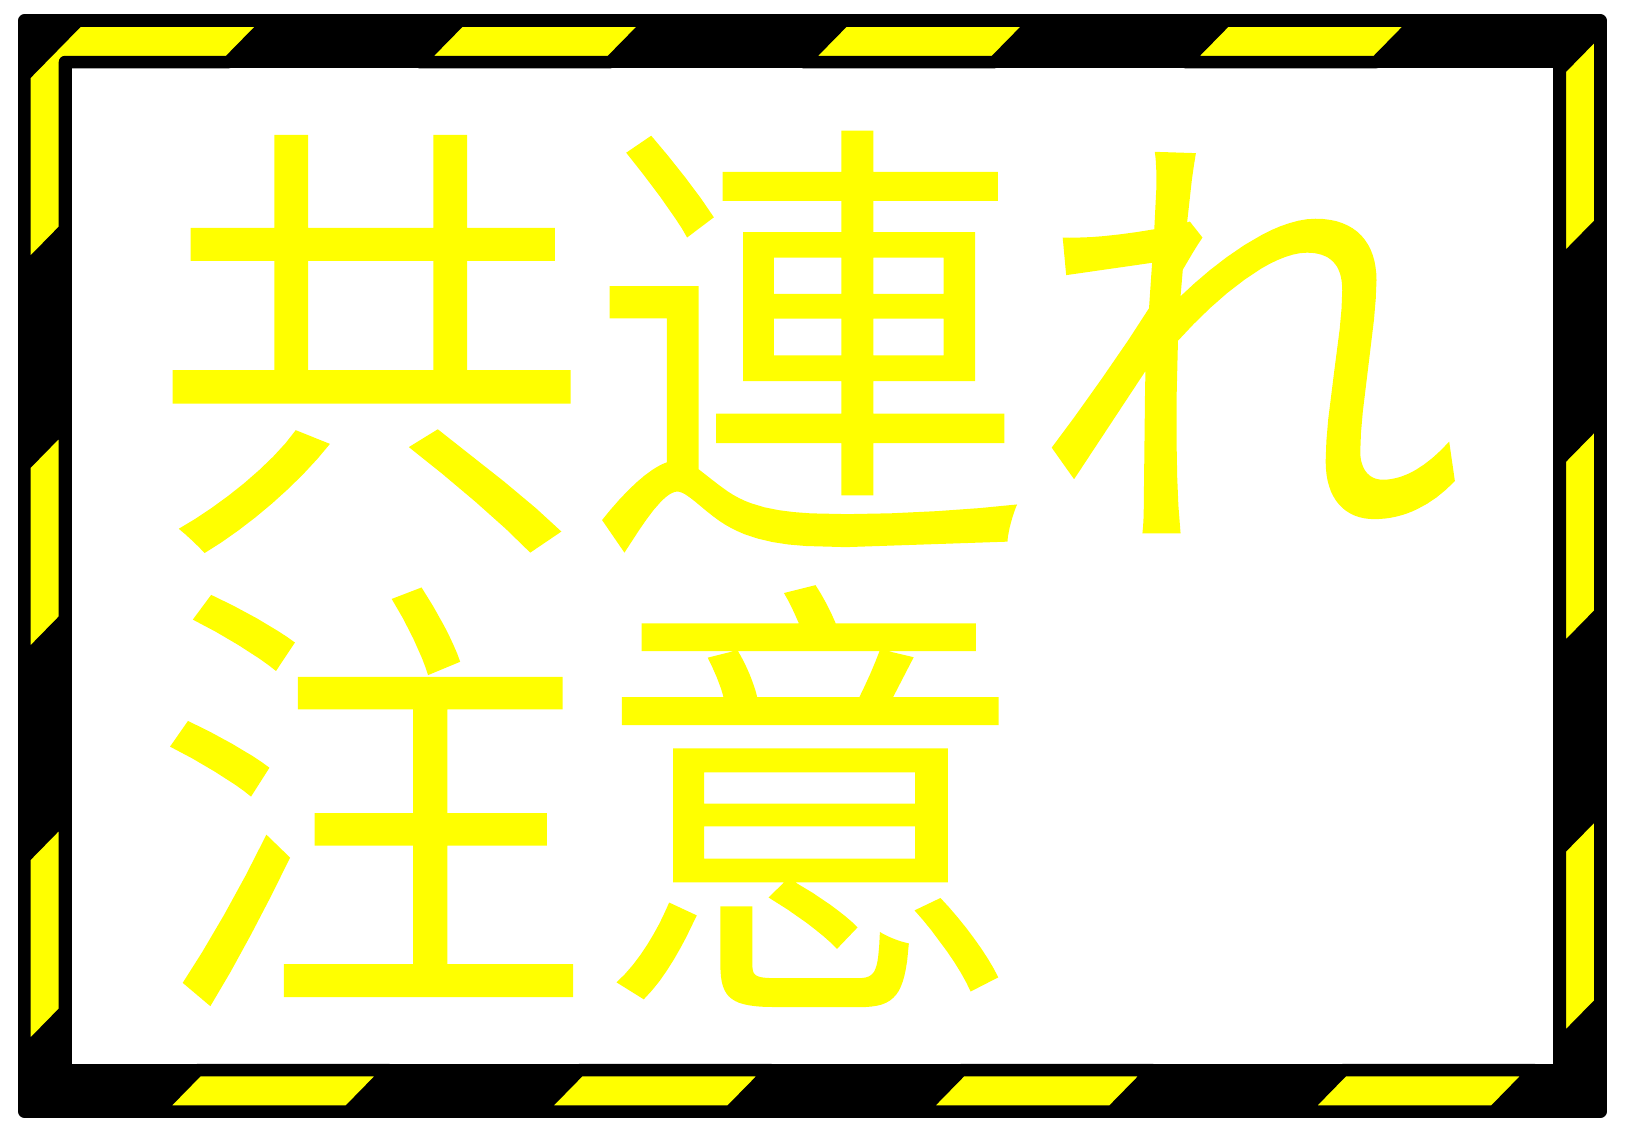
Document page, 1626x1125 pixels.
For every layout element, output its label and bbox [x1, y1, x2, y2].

text_box [24, 20, 1601, 1112]
